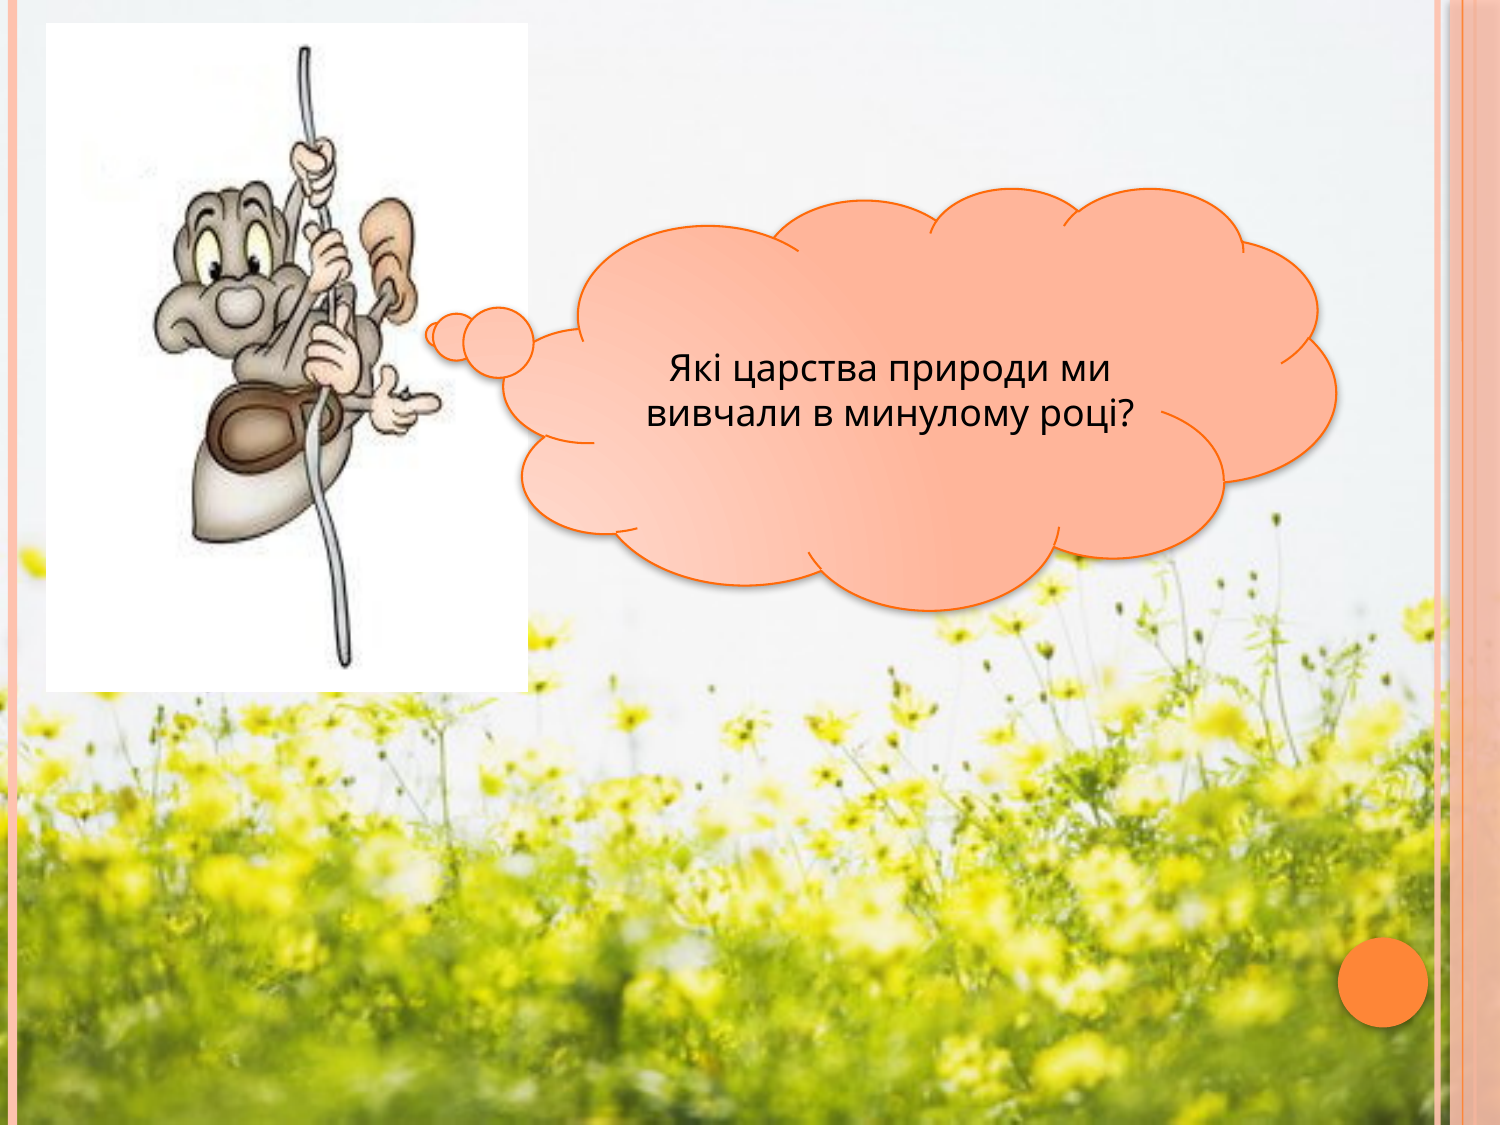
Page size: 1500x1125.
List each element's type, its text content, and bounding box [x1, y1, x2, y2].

text_box Які царства природи ми вивчали в минулому році? [534, 187, 1338, 612]
picture [1441, 0, 1449, 1125]
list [46, 22, 528, 692]
picture [0, 0, 7, 1125]
picture [18, 0, 1434, 1125]
